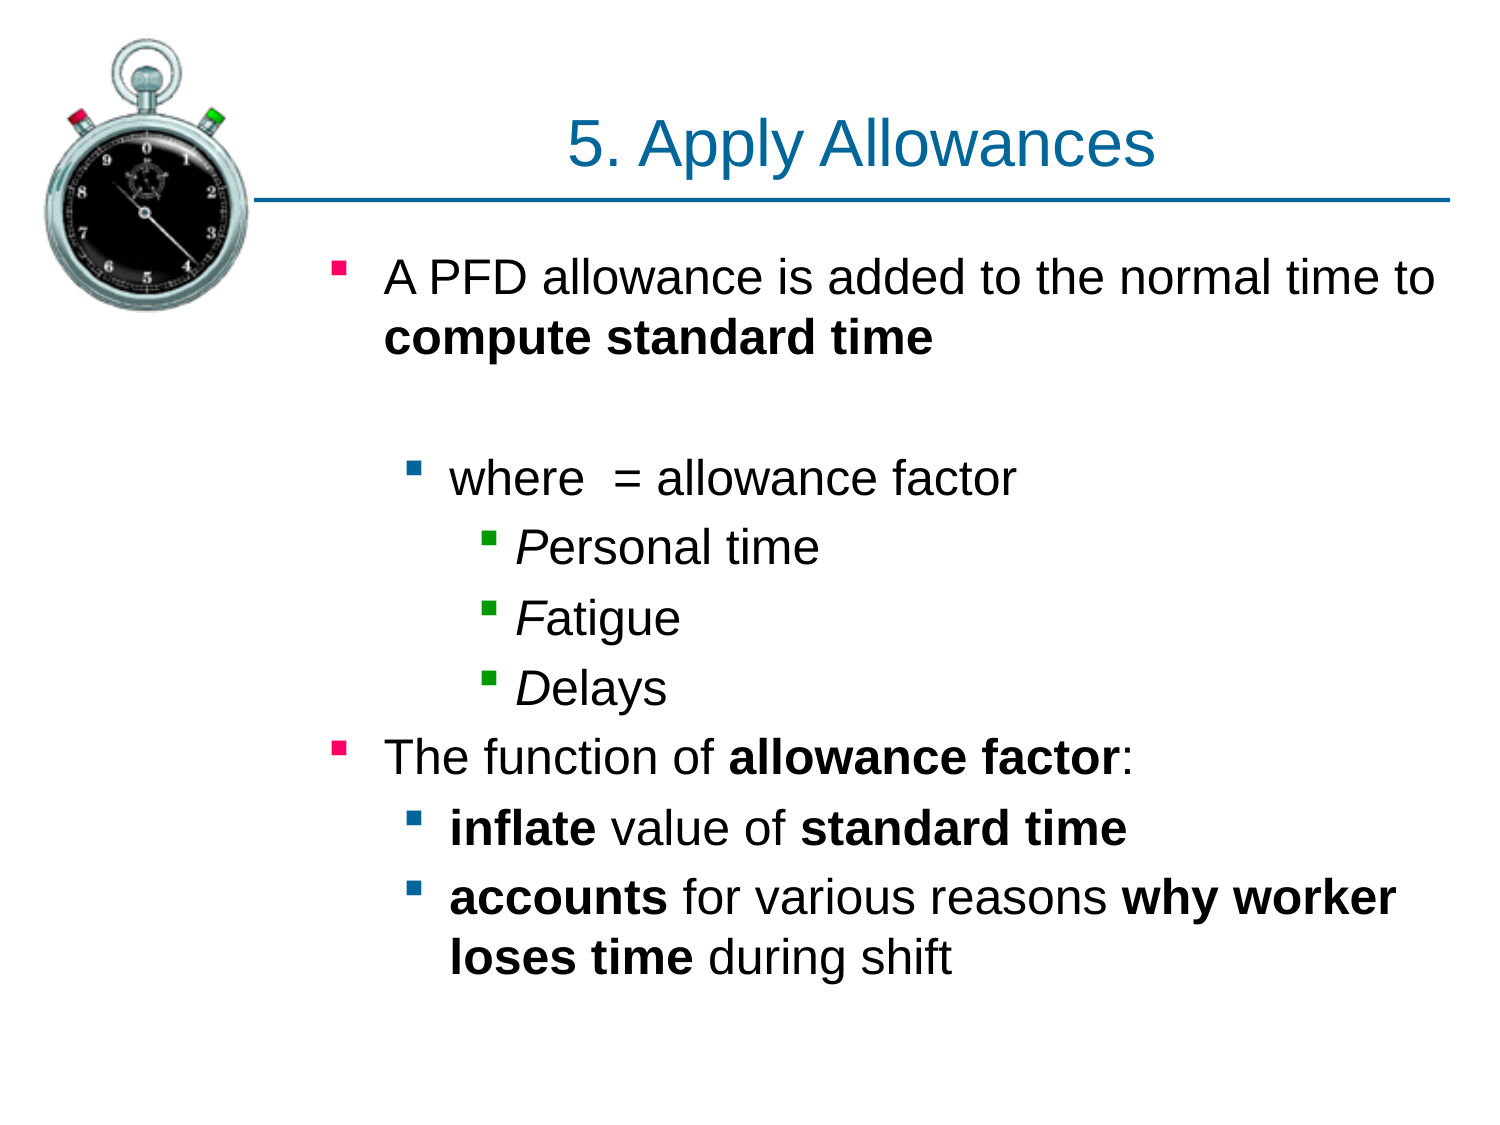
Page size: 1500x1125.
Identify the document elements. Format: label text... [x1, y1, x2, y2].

picture [37, 37, 254, 313]
title 5. Apply Allowances [275, 37, 1450, 188]
